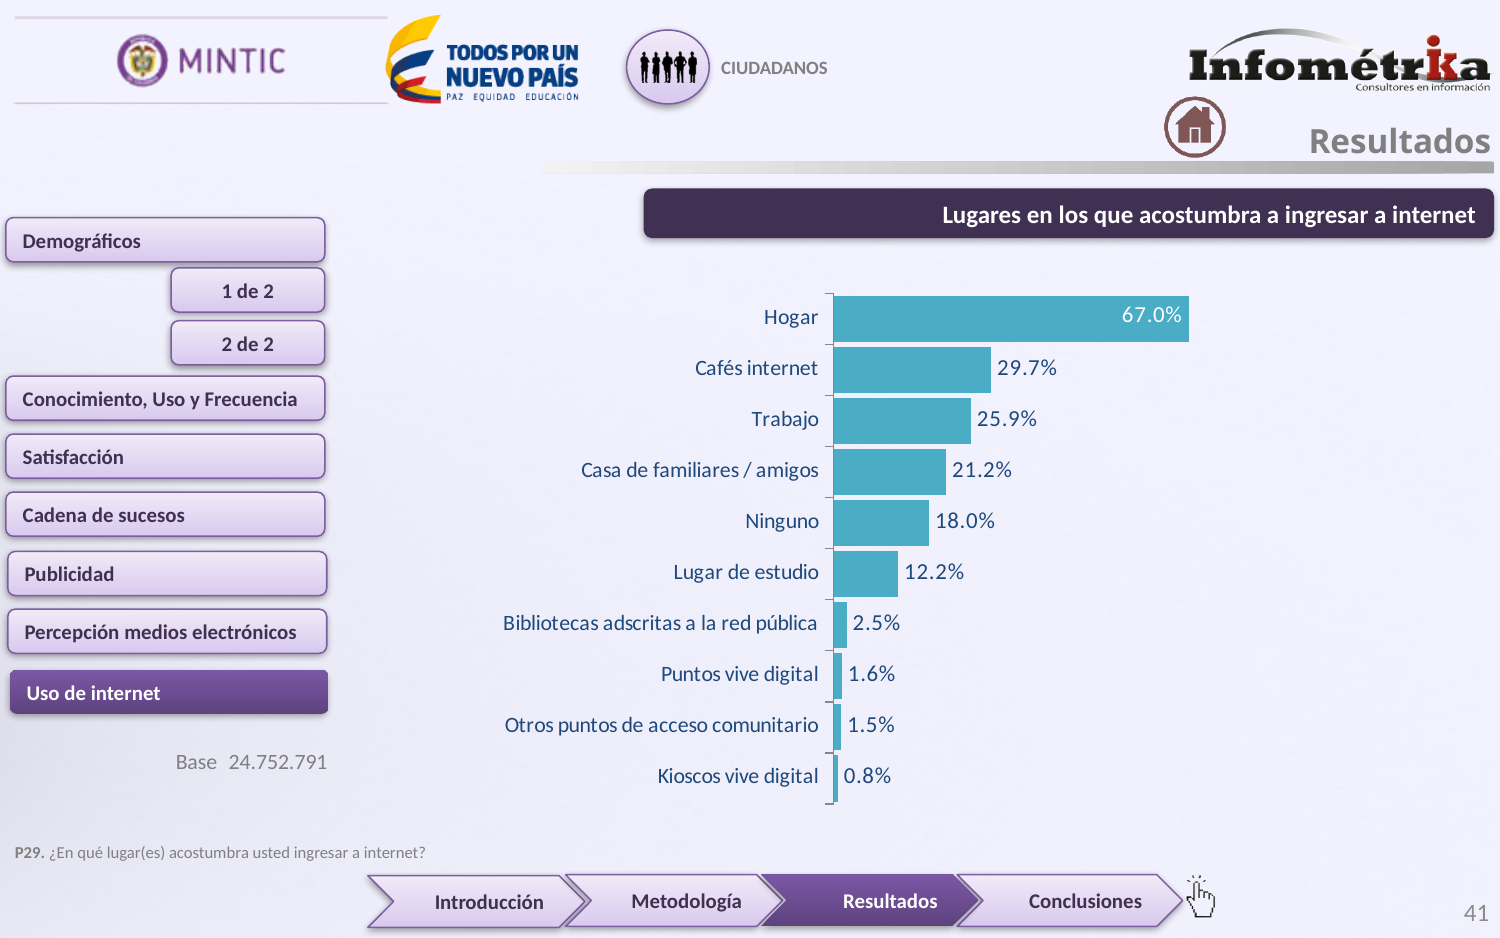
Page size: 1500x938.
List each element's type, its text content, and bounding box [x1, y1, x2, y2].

text_box Percepción medios electrónicos [6, 608, 328, 655]
chart [392, 262, 1259, 836]
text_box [626, 29, 844, 105]
text_box Uso de internet [9, 669, 329, 715]
text_box Resultados [1128, 113, 1500, 168]
text_box Satisfacción [5, 433, 326, 479]
text_box Cadena de sucesos [5, 491, 326, 537]
text_box 2 de 2 [170, 319, 326, 366]
text_box 1 de 2 [170, 267, 326, 313]
text_box Base [161, 740, 213, 782]
text_box Lugares en los que acostumbra a ingresar a internet [643, 188, 1495, 239]
text_box Conocimiento, Uso y Frecuencia [5, 375, 326, 422]
slide_number 41 [1156, 886, 1500, 936]
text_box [367, 873, 1218, 928]
text_box 24.752.791 [213, 740, 343, 782]
text_box P29. ¿En qué lugar(es) acostumbra usted ingresar a internet? [0, 834, 532, 870]
picture [0, 0, 1500, 938]
text_box Publicidad [6, 550, 328, 597]
text_box Demográficos [5, 216, 326, 263]
